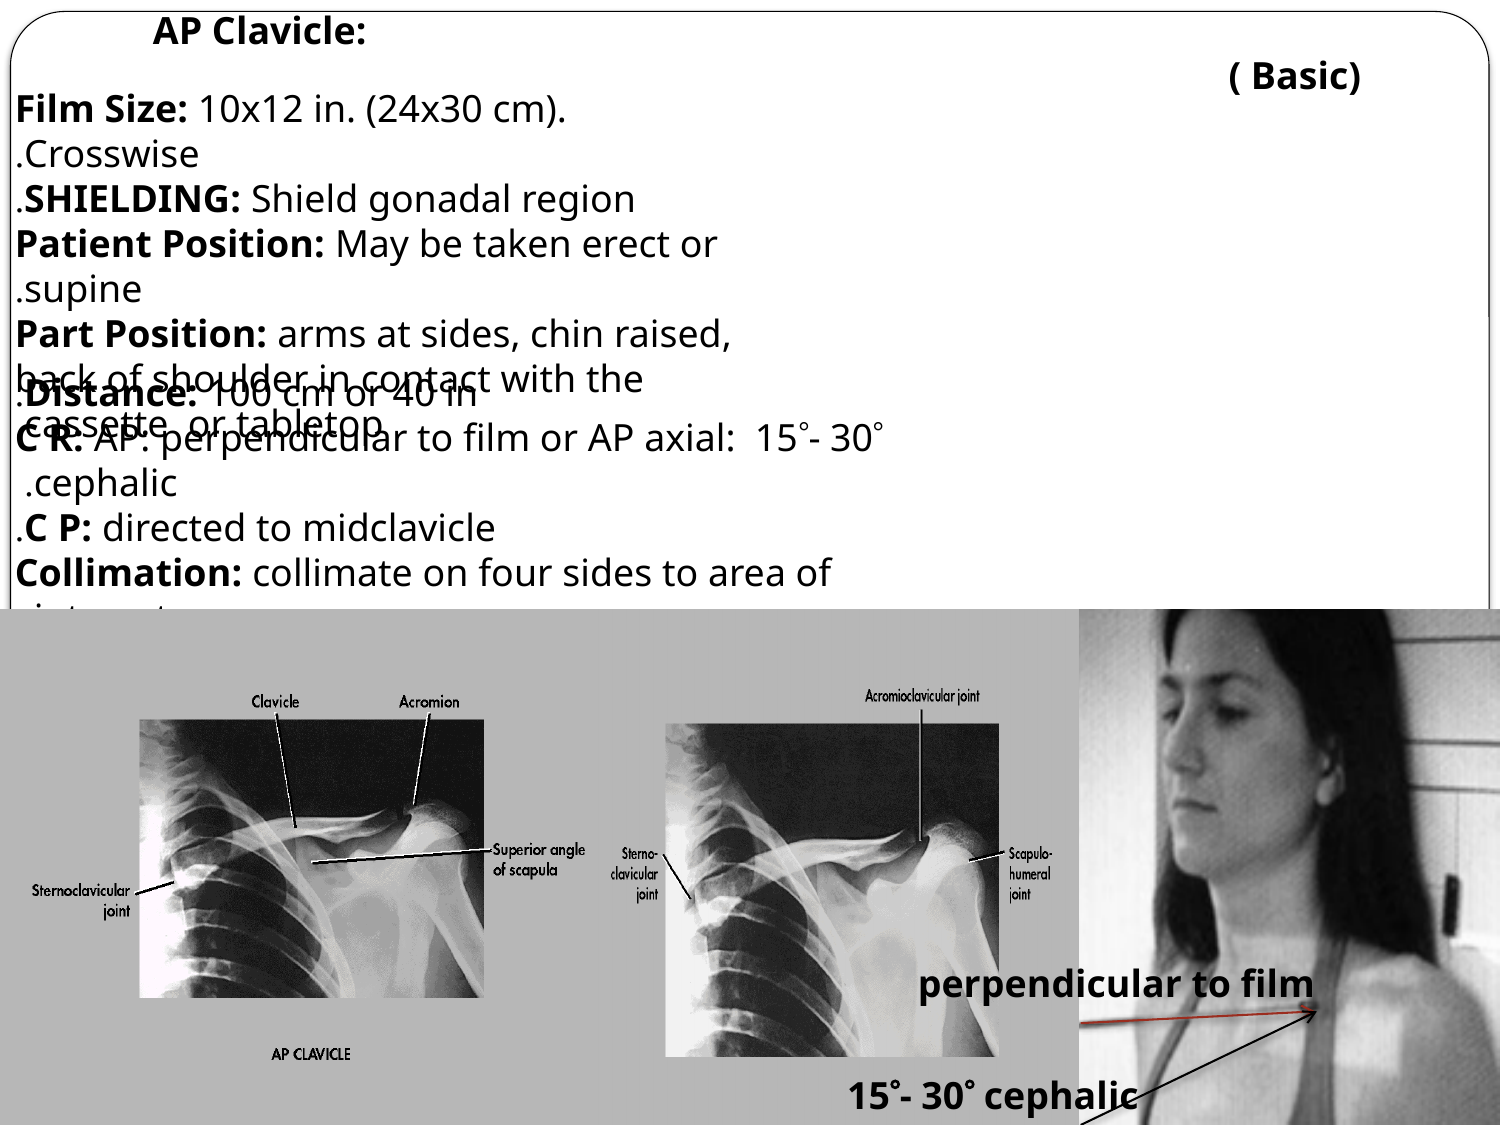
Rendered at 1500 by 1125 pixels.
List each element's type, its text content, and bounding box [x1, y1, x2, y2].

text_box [1084, 1011, 1318, 1125]
text_box AP Clavicle: ( Basic) [0, 0, 1376, 105]
picture [0, 609, 1500, 1125]
text_box Film Size: 10x12 in. (24x30 cm). Crosswise. SHIELDING: Shield gonadal region. Patient Position: May be taken erect or supine. Part Position: arms at sides, chin raised, back of shoulder in contact with the cassette or tabletop. [0, 78, 750, 361]
text_box Distance: 100 cm or 40 in. C R: AP: perpendicular to film or AP axial: 15- 30 cephalic. C P: directed to midclavicle. Collimation: collimate on four sides to area of interest. Exposure on arrested inspiration. [0, 361, 975, 607]
